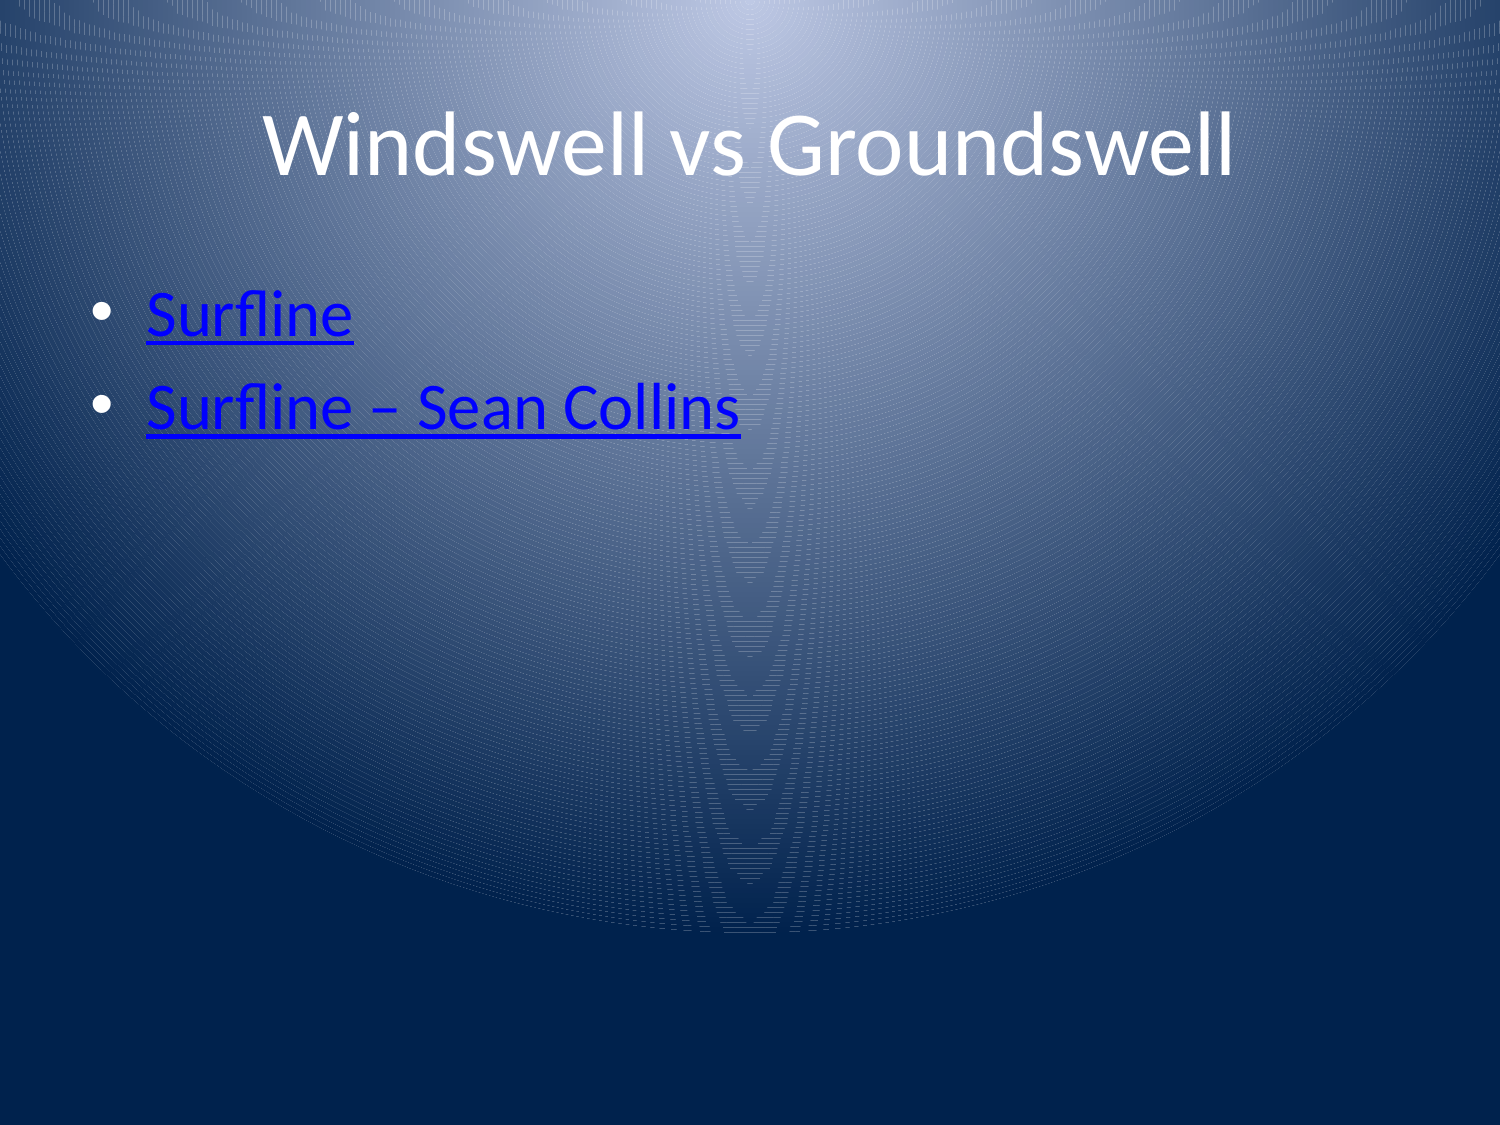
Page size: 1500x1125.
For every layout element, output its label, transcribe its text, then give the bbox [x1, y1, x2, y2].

list Surfline Surfline – Sean Collins [75, 262, 1425, 1005]
title Windswell vs Groundswell [75, 45, 1425, 233]
